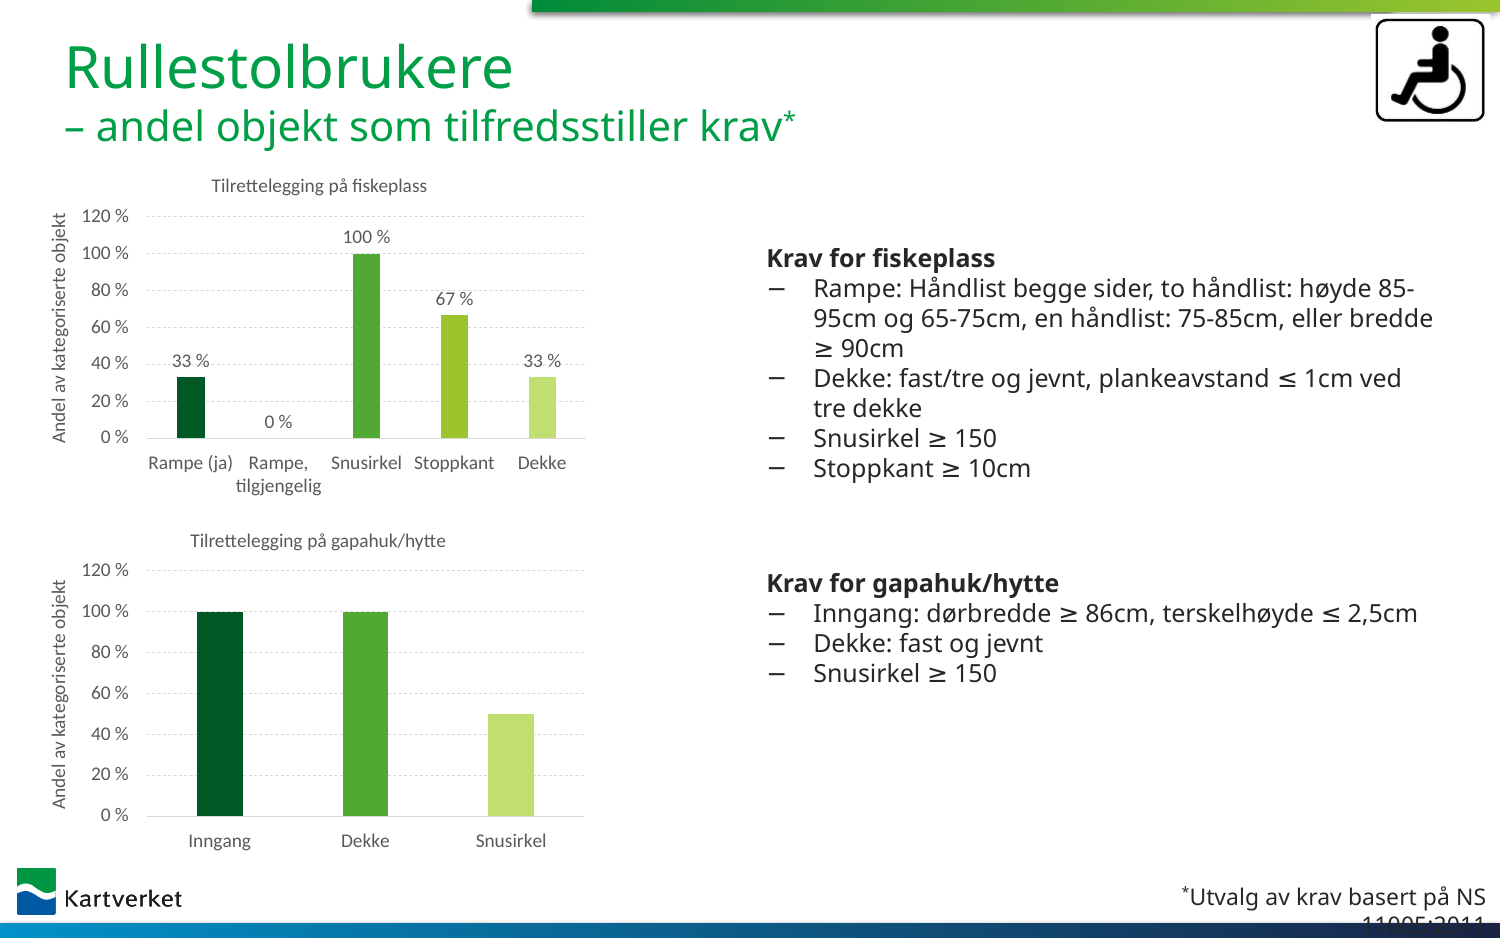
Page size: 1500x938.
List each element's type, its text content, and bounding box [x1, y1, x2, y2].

text_box Rullestolbrukere – andel objekt som tilfredsstiller krav* [49, 29, 1431, 158]
text_box Krav for fiskeplass Rampe: Håndlist begge sider, to håndlist: høyde 85-95cm og 65-75cm, en håndlist: 75-85cm, eller bredde ≥ 90cm Dekke: fast/tre og jevnt, plankeavstand ≤ 1cm ved tre dekke Snusirkel ≥ 150 Stoppkant ≥ 10cm [751, 235, 1452, 490]
picture [41, 520, 596, 859]
picture [41, 166, 598, 505]
picture [1371, 13, 1491, 127]
text_box Krav for gapahuk/hytte Inngang: dørbredde ≥ 86cm, terskelhøyde ≤ 2,5cm Dekke: fast og jevnt Snusirkel ≥ 150 [751, 560, 1452, 695]
text_box *Utvalg av krav basert på NS 11005:2011 [1068, 873, 1500, 938]
